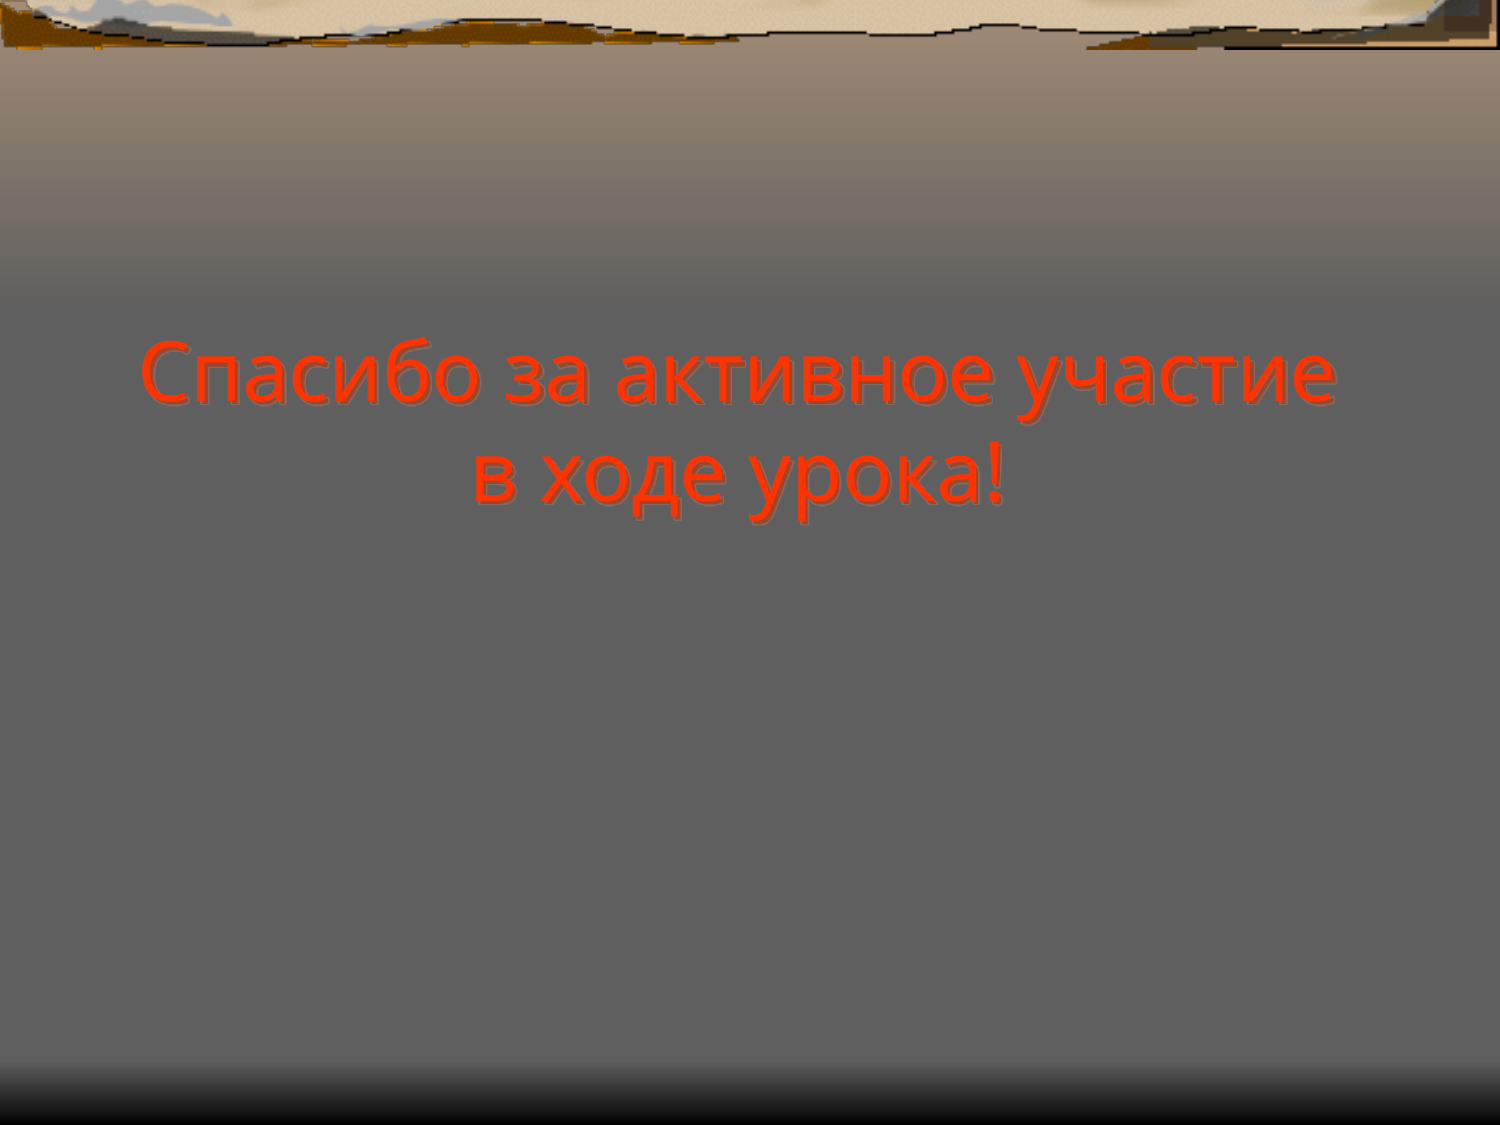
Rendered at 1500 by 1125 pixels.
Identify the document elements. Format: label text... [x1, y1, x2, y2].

picture [0, 0, 1500, 50]
title Спасибо за активное участие в ходе урока! [100, 337, 1376, 526]
